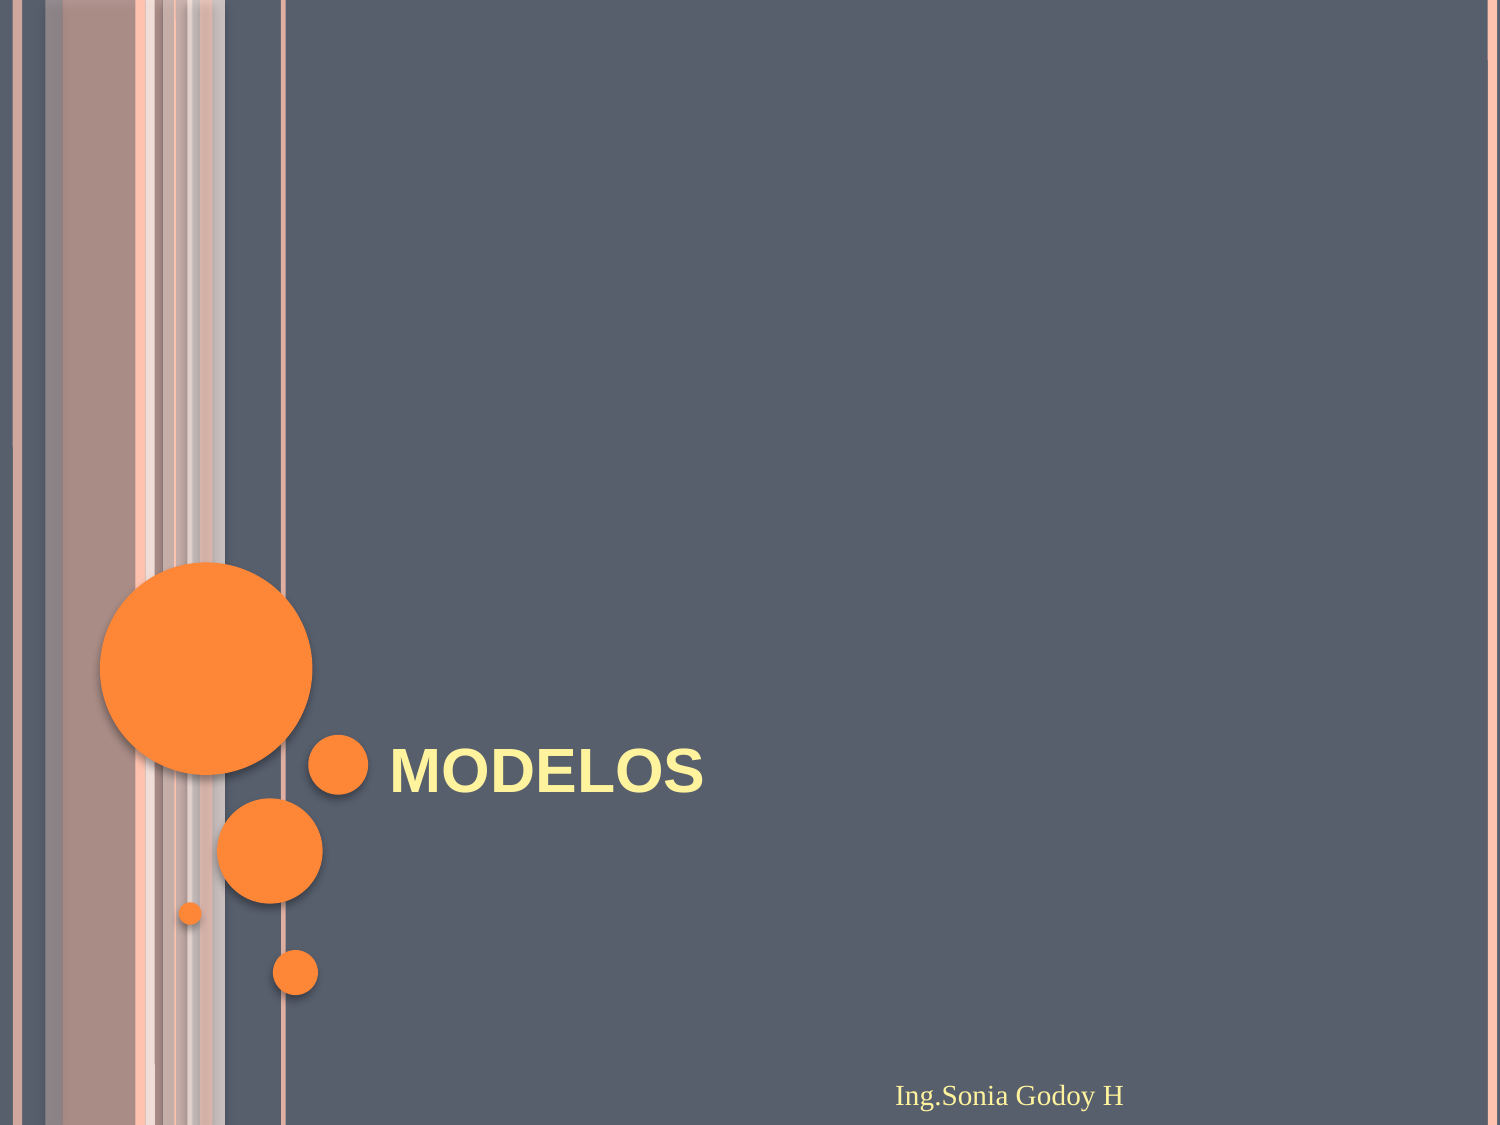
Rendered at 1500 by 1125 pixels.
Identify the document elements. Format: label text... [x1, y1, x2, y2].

title MODELOS [375, 474, 1388, 812]
footer Ing.Sonia Godoy H [539, 1061, 1139, 1125]
